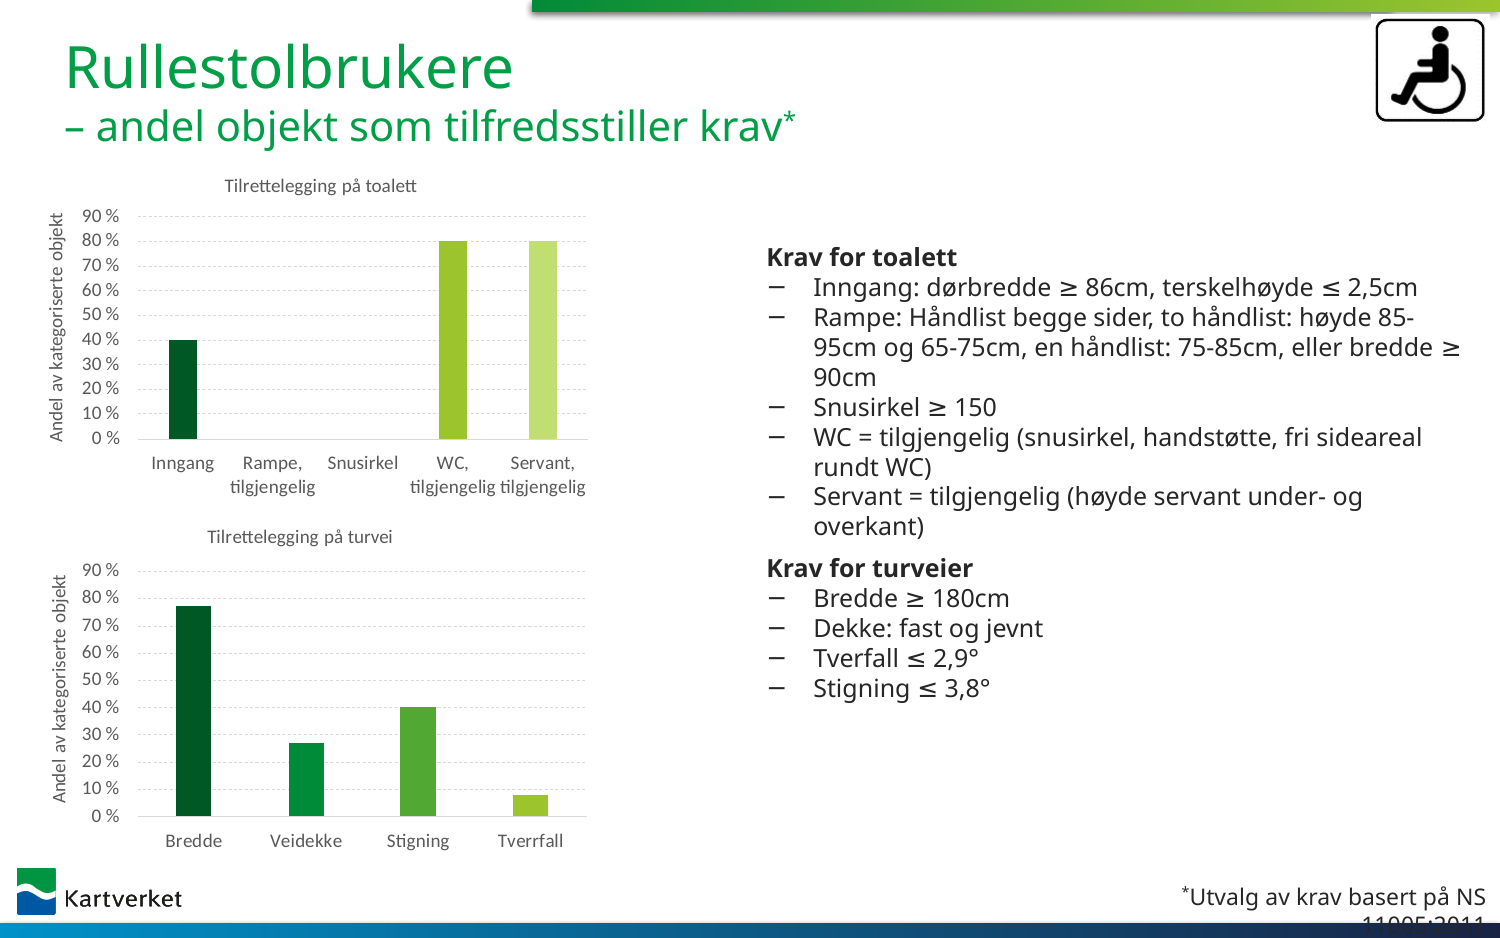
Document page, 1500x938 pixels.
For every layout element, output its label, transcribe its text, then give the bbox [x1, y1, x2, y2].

text_box Krav for turveier Bredde ≥ 180cm Dekke: fast og jevnt Tverfall ≤ 2,9° Stigning ≤ 3,8° [751, 545, 1483, 710]
text_box *Utvalg av krav basert på NS 11005:2011 [1068, 873, 1500, 938]
text_box Krav for toalett Inngang: dørbredde ≥ 86cm, terskelhøyde ≤ 2,5cm Rampe: Håndlist begge sider, to håndlist: høyde 85-95cm og 65-75cm, en håndlist: 75-85cm, eller bredde ≥ 90cm Snusirkel ≥ 150 WC = tilgjengelig (snusirkel, handstøtte, fri sideareal rundt WC) Servant = tilgjengelig (høyde servant under- og overkant) [751, 234, 1483, 545]
picture [41, 520, 598, 859]
picture [1371, 13, 1491, 127]
text_box Rullestolbrukere – andel objekt som tilfredsstiller krav* [49, 14, 1431, 158]
picture [41, 166, 599, 505]
